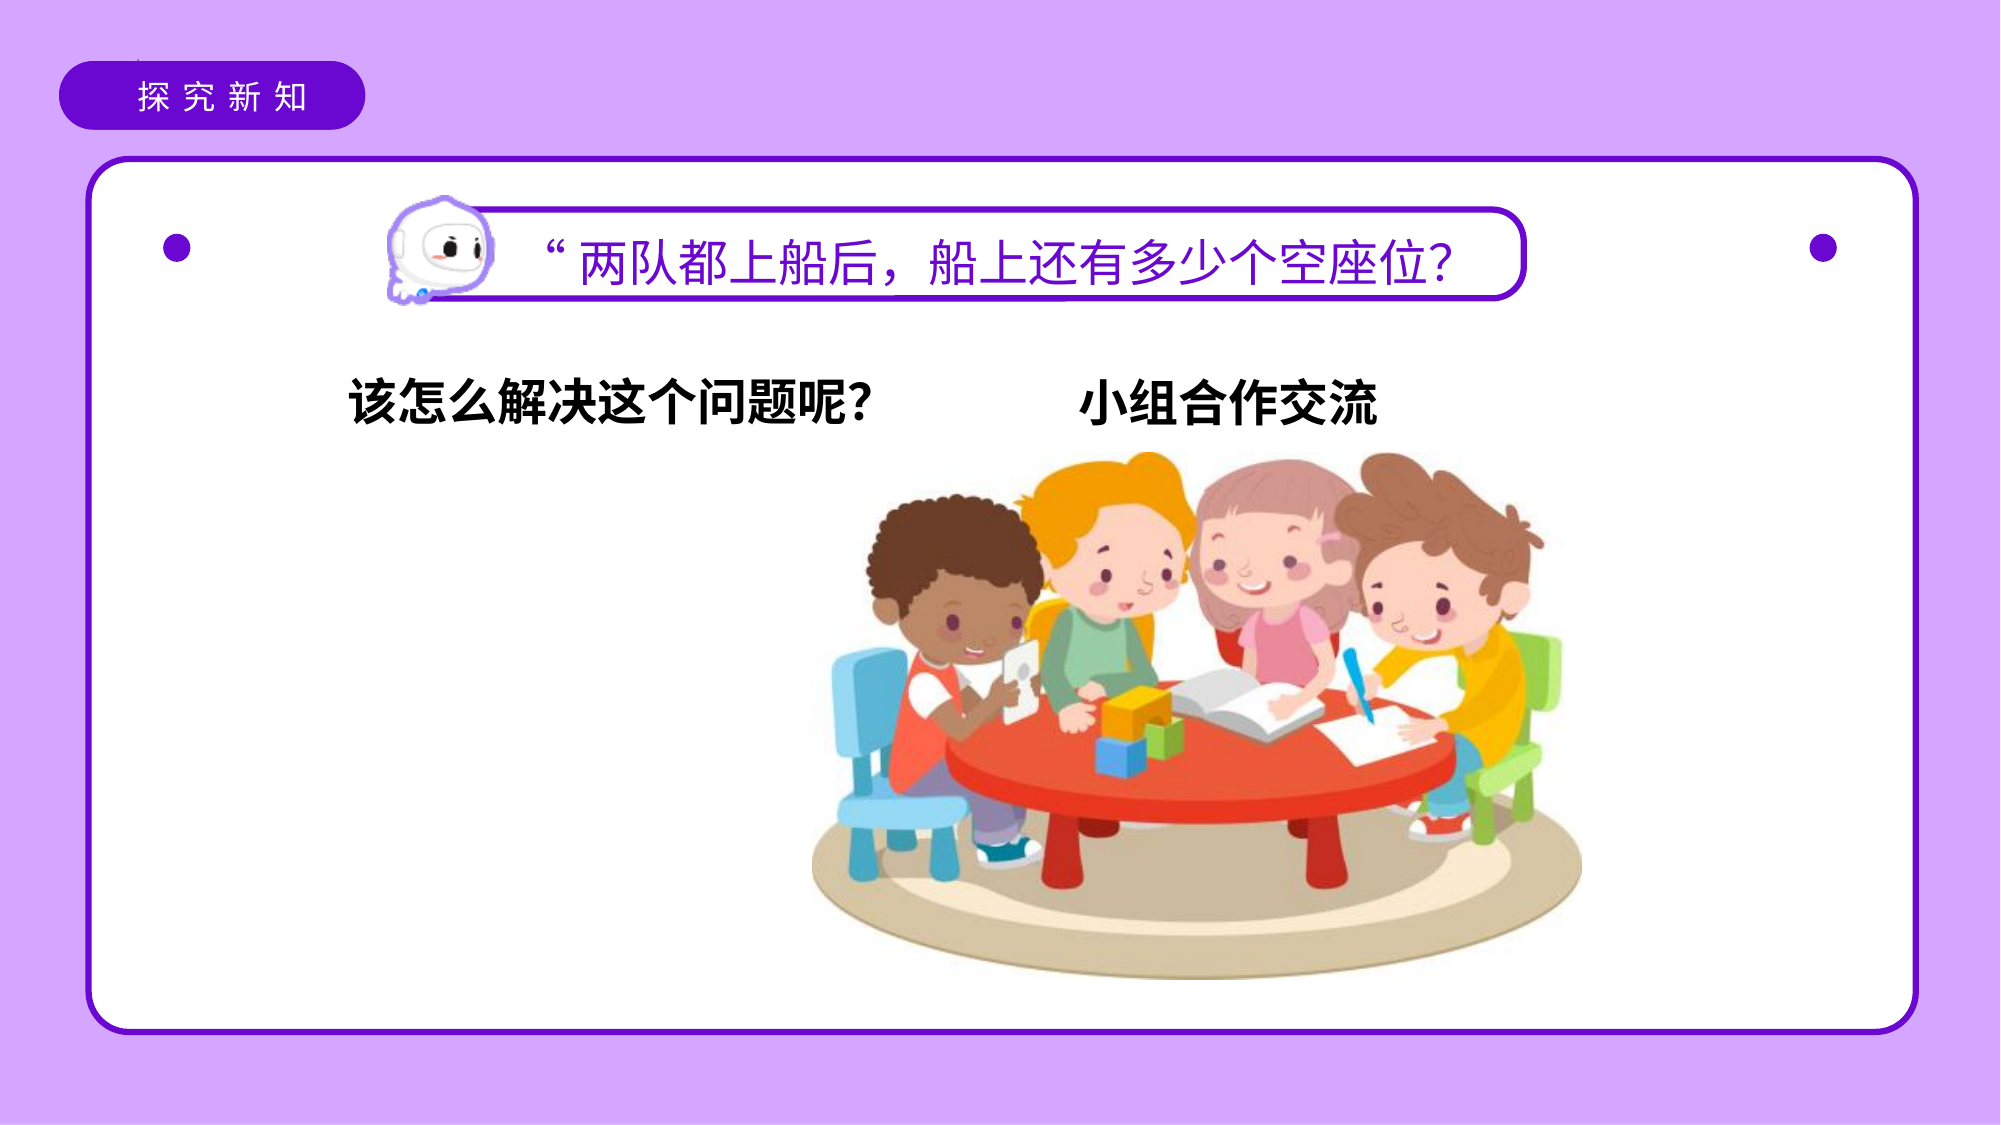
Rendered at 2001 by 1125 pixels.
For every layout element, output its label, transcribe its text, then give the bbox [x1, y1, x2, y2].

text_box 该怎么解决这个问题呢？ [332, 362, 473, 438]
picture [0, 0, 2001, 1125]
text_box 探究新知 [111, 68, 333, 124]
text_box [387, 194, 1524, 306]
